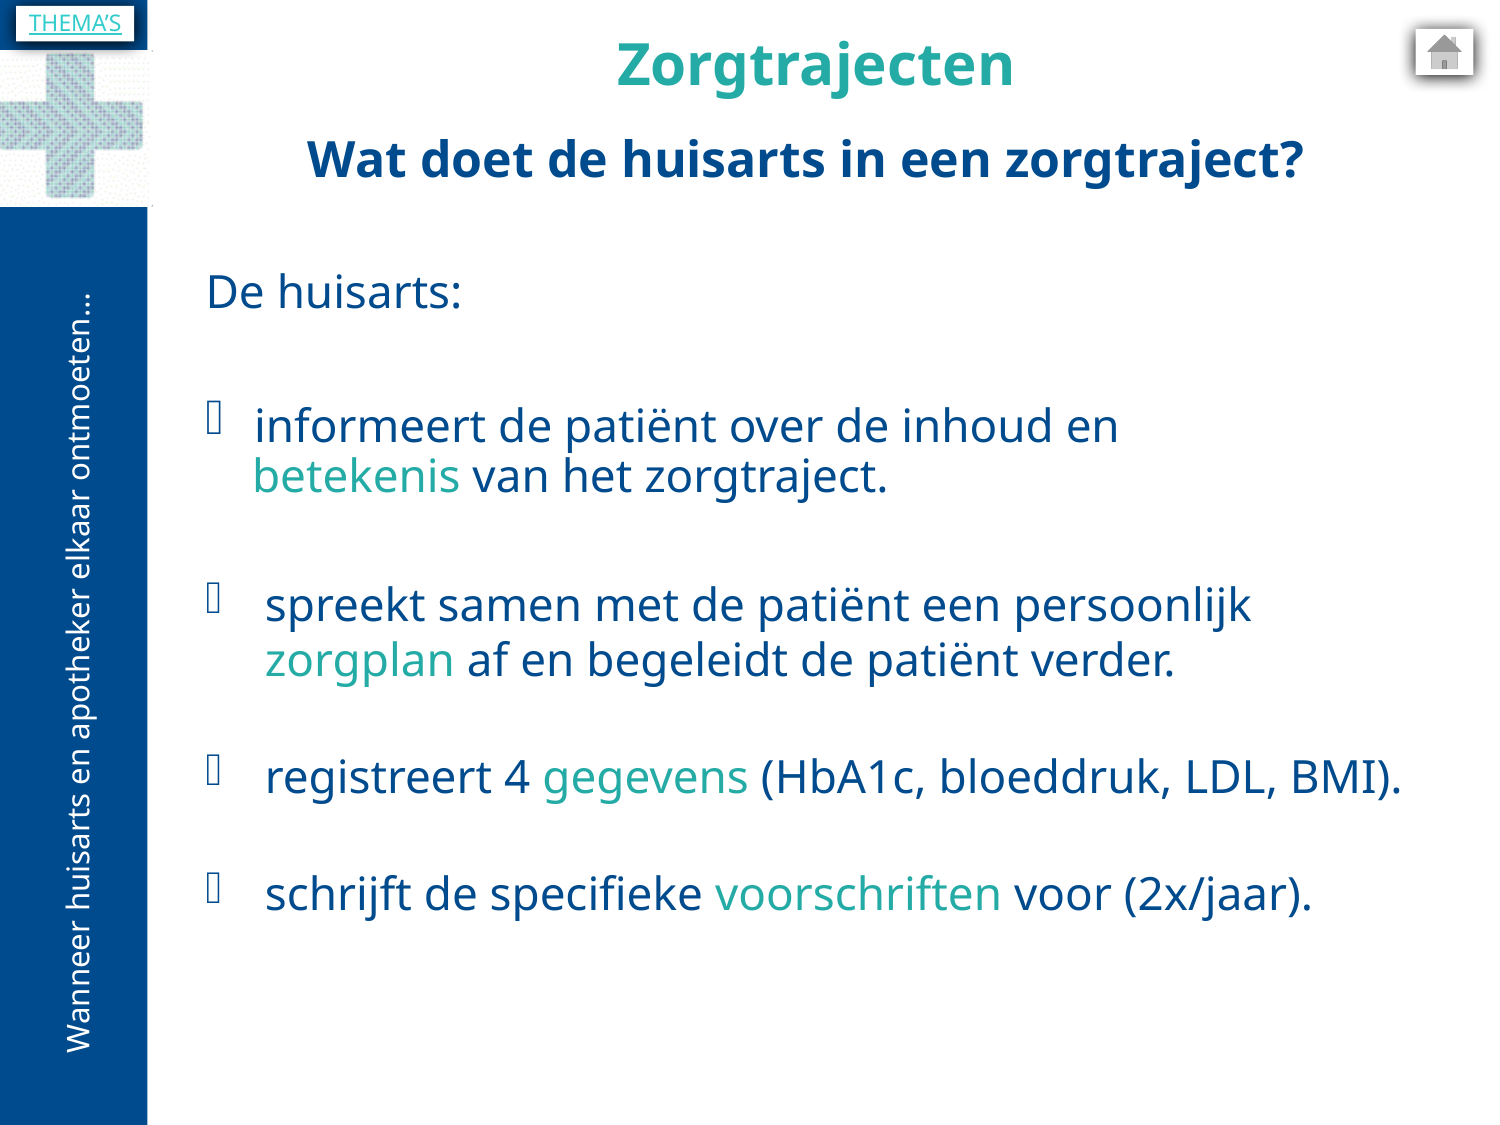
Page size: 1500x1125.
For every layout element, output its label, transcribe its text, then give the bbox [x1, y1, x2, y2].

picture [0, 50, 154, 207]
text_box THEMA’S [15, 5, 135, 42]
list Zorgtrajecten [174, 28, 1458, 120]
text_box Wat doet de huisarts in een zorgtraject? [154, 120, 1458, 195]
text_box [1415, 28, 1474, 76]
list De huisarts: informeert de patiënt over de inhoud en betekenis van het zorgtraject. spreekt samen met de patiënt een persoonlijk zorgplan af en begeleidt de patiënt verder. registreert 4 gegevens (HbA1c, bloeddruk, LDL, BMI). schrijft de specifieke voorschriften voor (2x/jaar). [190, 255, 1458, 1081]
